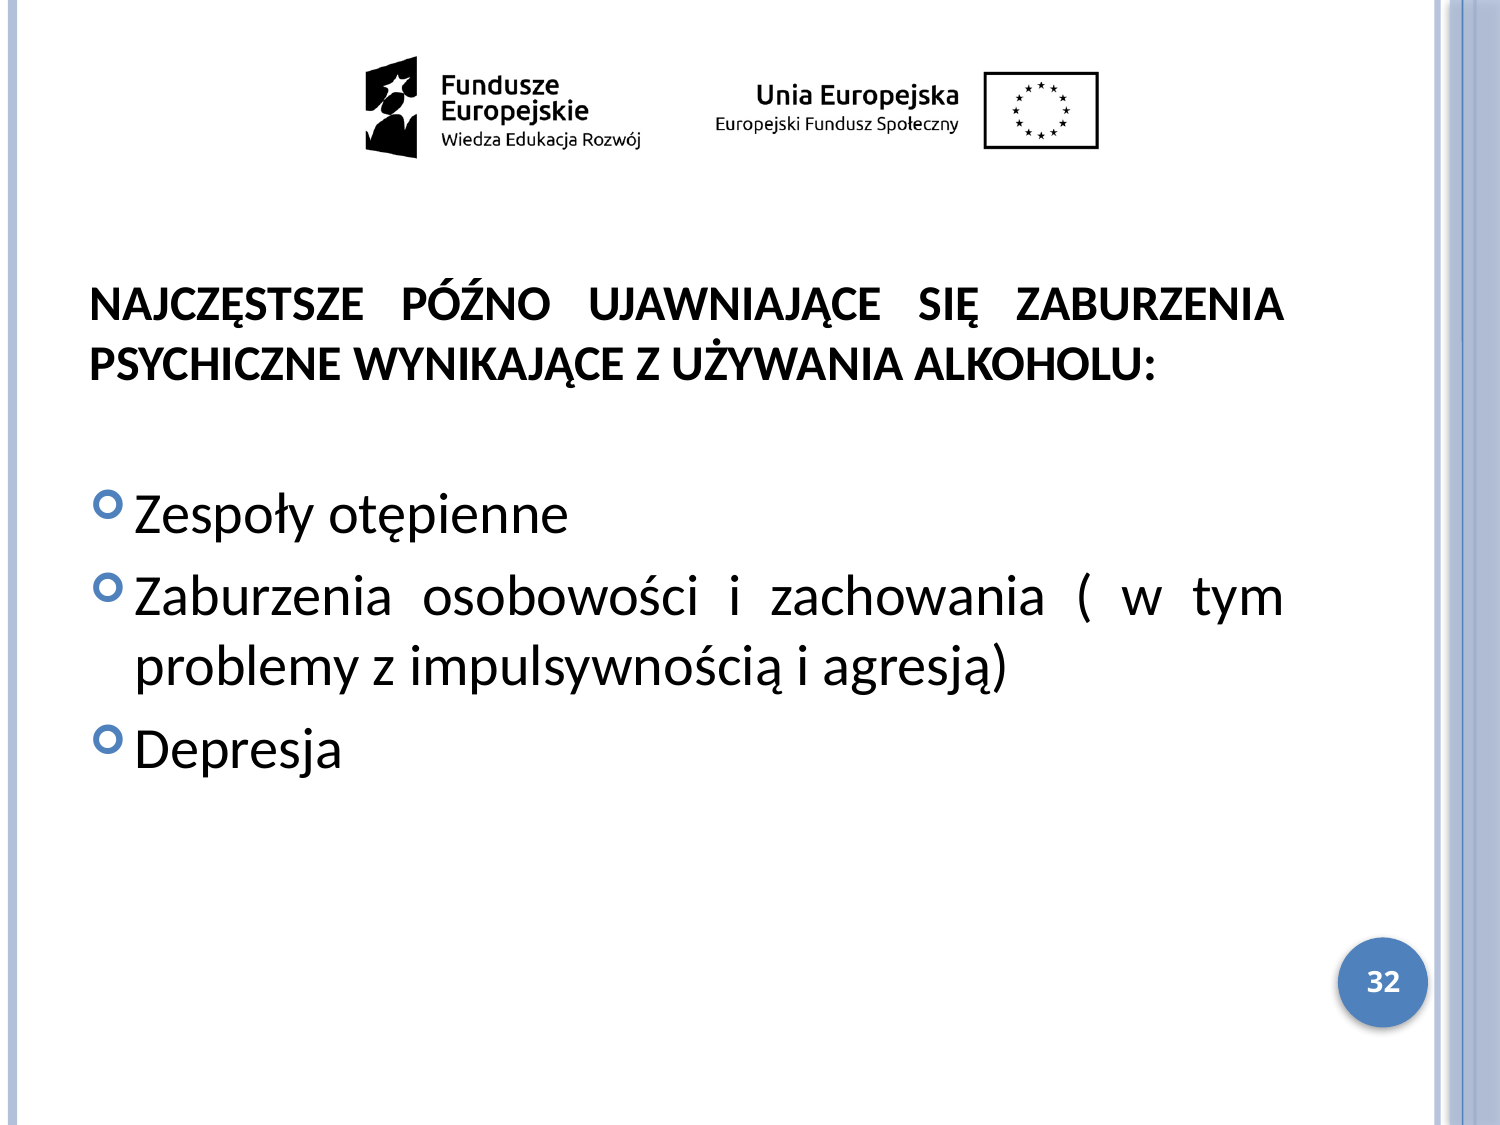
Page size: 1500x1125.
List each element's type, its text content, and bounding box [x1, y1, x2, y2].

picture [340, 30, 1124, 184]
list NAJCZĘSTSZE PÓŹNO UJAWNIAJĄCE SIĘ ZABURZENIA PSYCHICZNE WYNIKAJĄCE Z UŻYWANIA ALKOHOLU: Zespoły otępienne Zaburzenia osobowości i zachowania ( w tym problemy z impulsywnością i agresją) Depresja [75, 262, 1300, 1062]
slide_number 32 [1333, 940, 1434, 1027]
